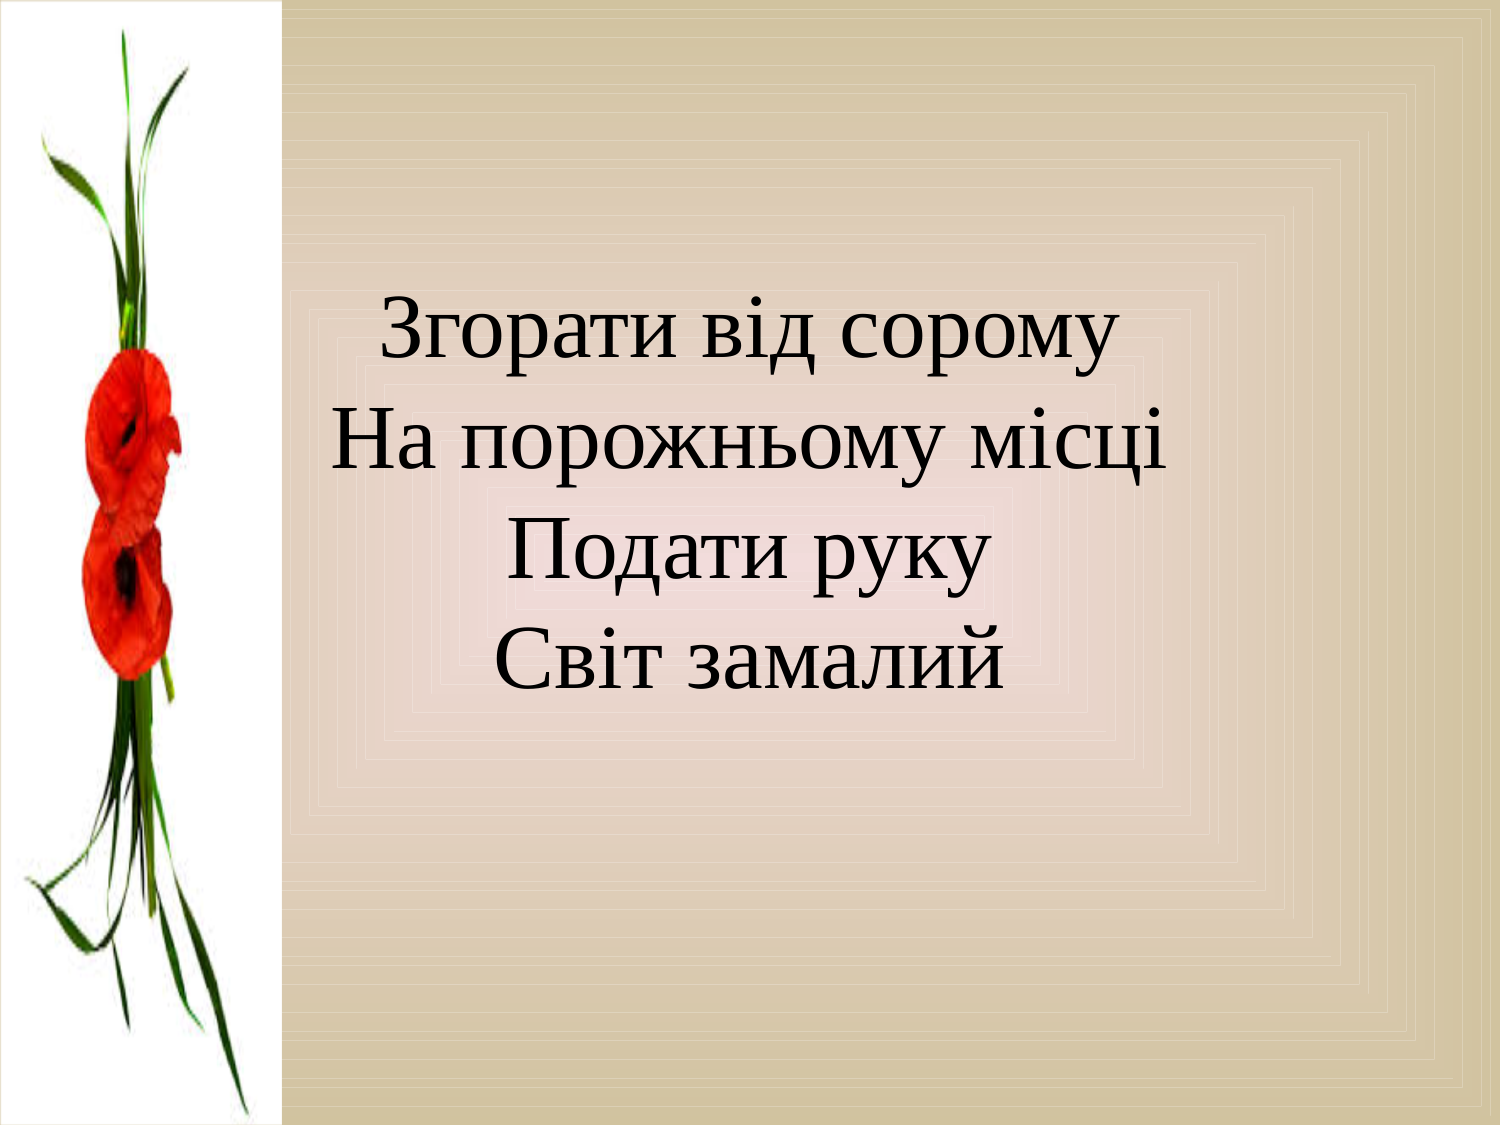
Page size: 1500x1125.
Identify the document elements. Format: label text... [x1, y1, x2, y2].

title Згорати від сорому На порожньому місці Подати руку Світ замалий [282, 45, 1425, 1008]
picture [0, 2, 704, 1124]
